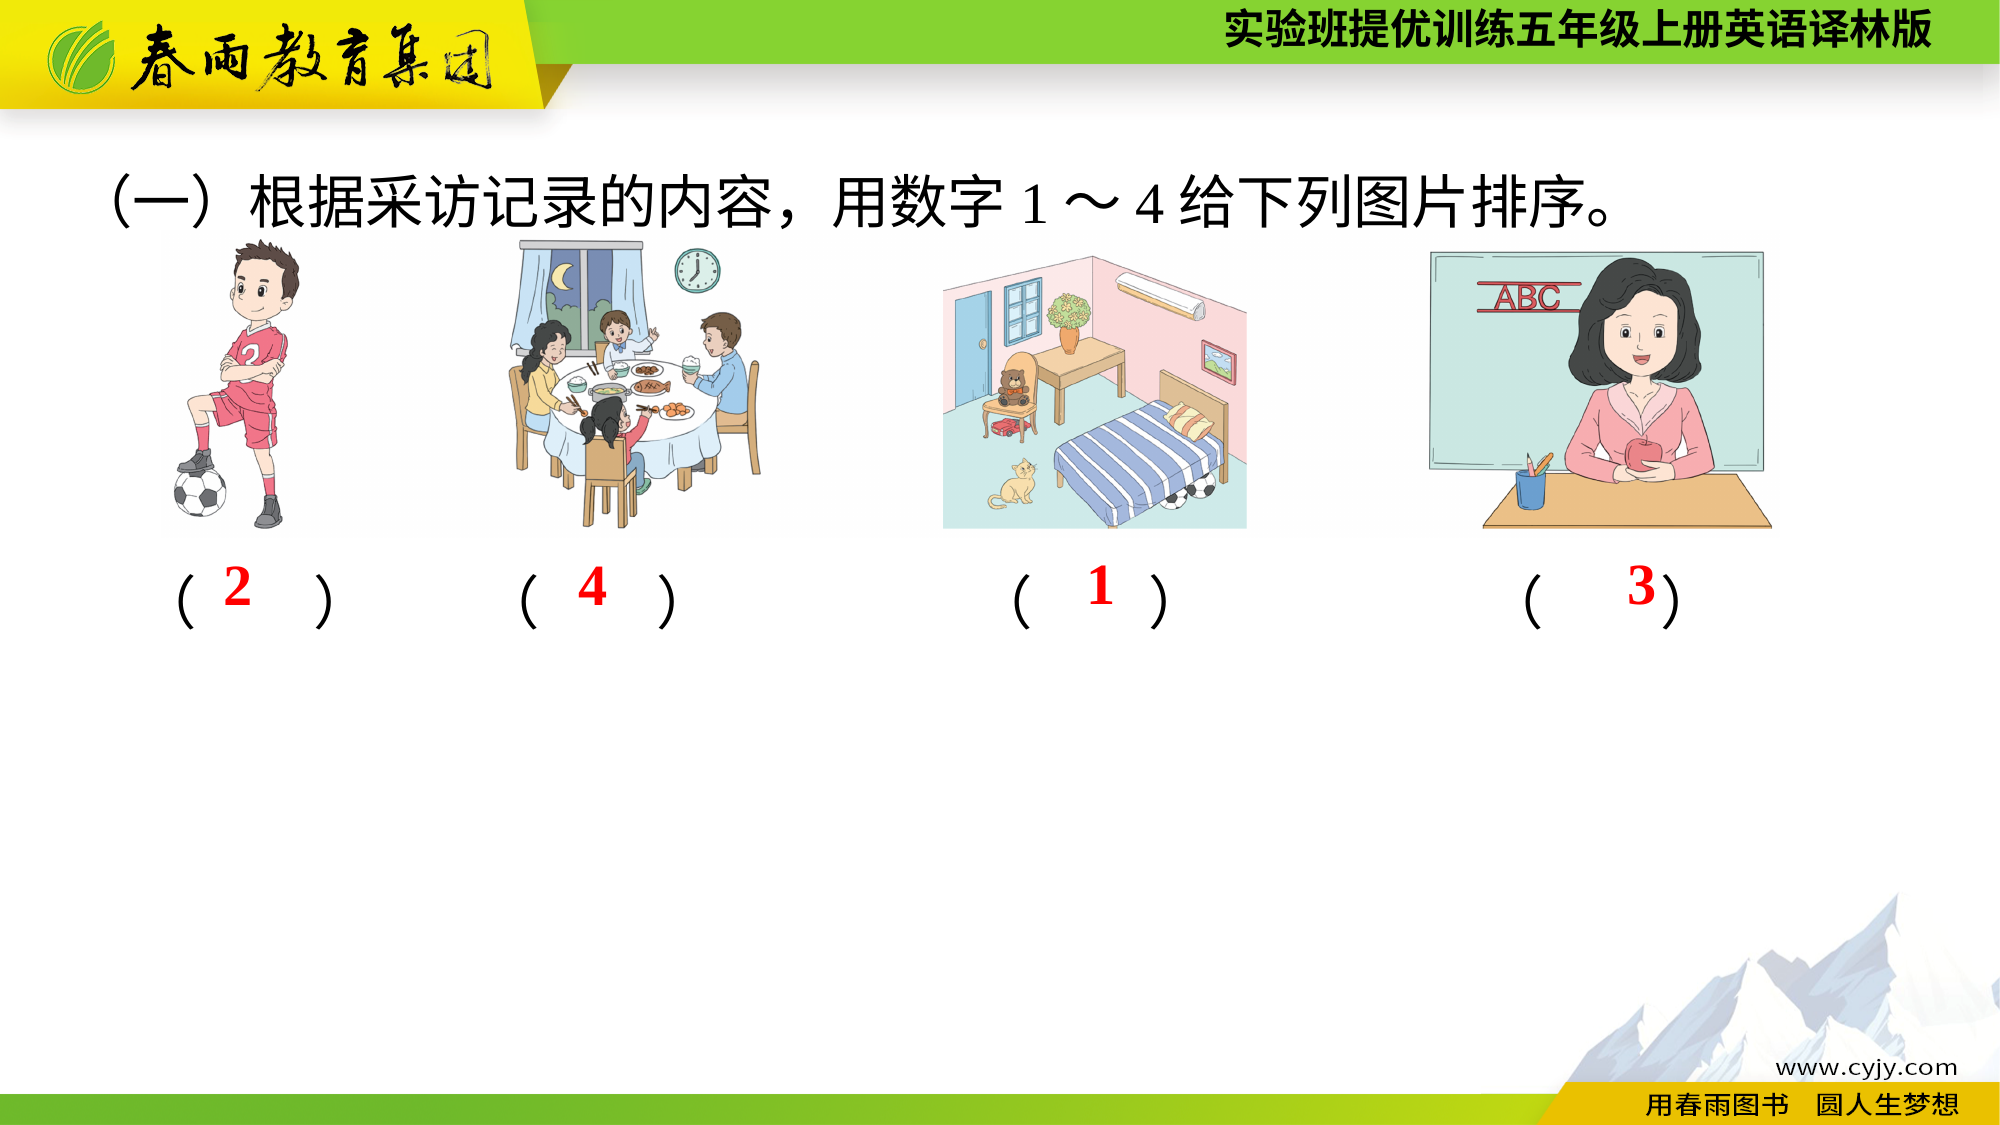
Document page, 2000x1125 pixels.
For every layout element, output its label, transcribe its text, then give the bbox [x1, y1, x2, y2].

list （一）根据采访记录的内容，用数字1～4给下列图片排序。 [59, 122, 1944, 231]
picture [0, 0, 2000, 1125]
text_box 4 [563, 550, 623, 625]
text_box （ ） （ ） （ ） （ ） [57, 523, 1942, 644]
text_box 3 [1613, 550, 1672, 624]
text_box 2 [208, 550, 268, 625]
text_box 1 [1071, 550, 1131, 624]
